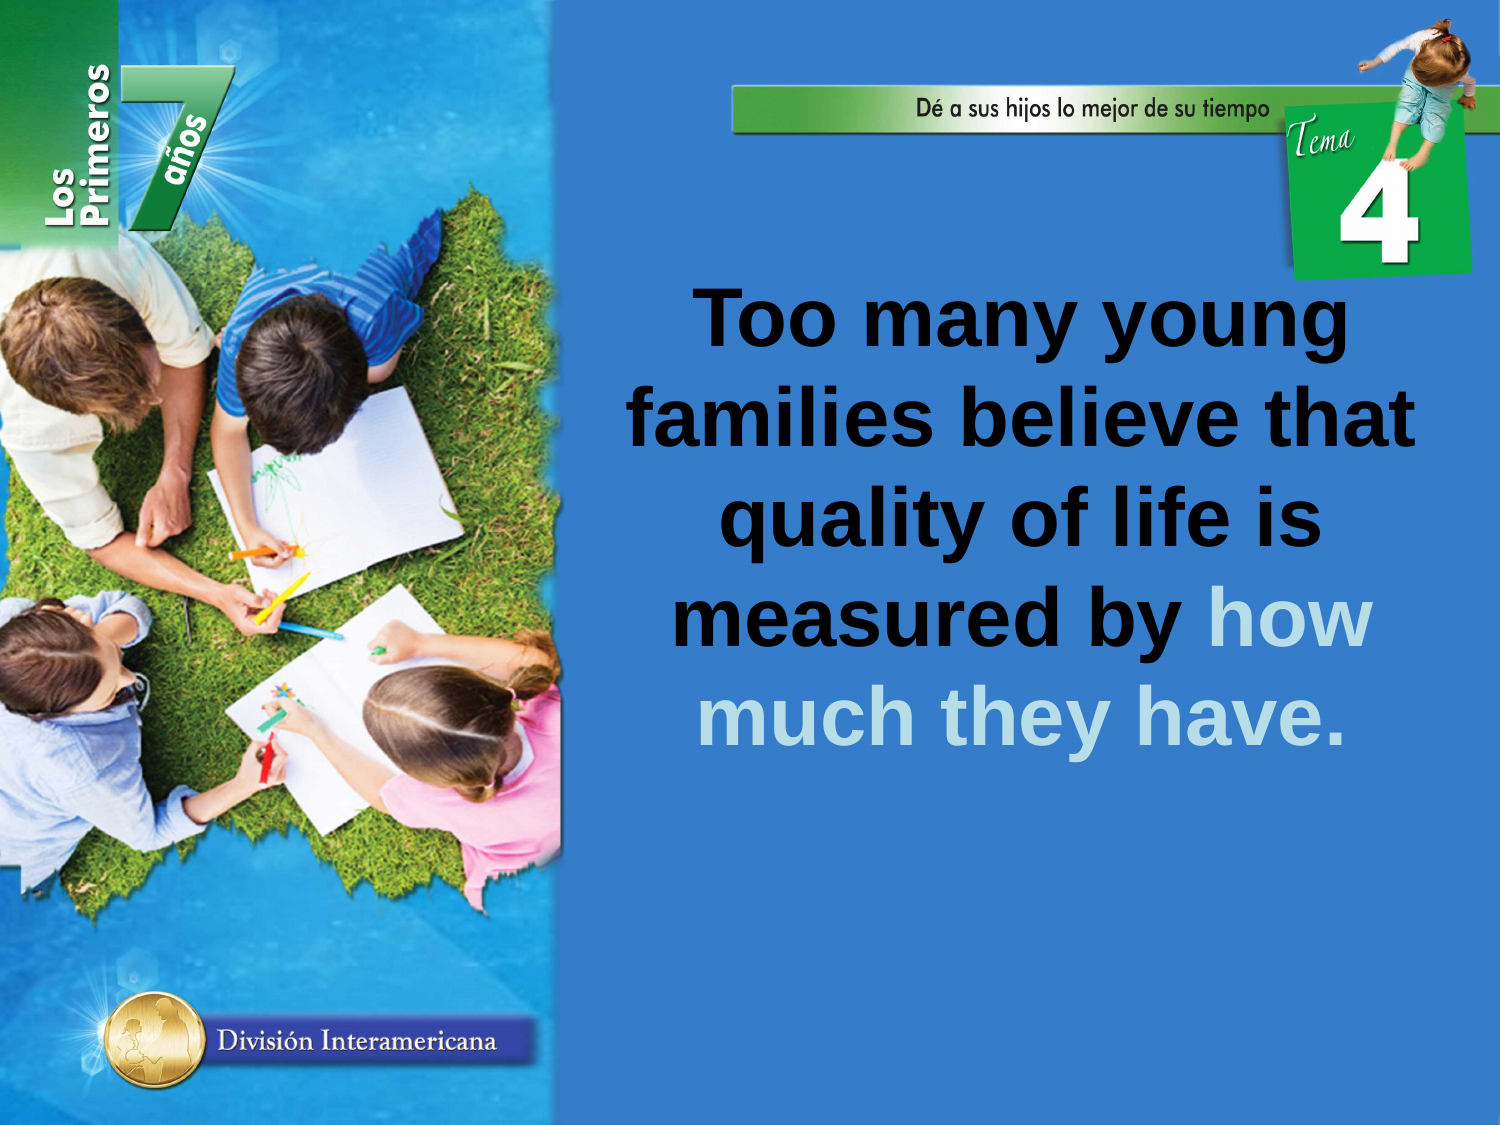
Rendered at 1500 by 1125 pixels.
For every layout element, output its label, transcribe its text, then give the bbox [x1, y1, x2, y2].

picture [0, 0, 1500, 1125]
text_box Too many young families believe that quality of life is measured by how much they have. [596, 255, 1447, 870]
